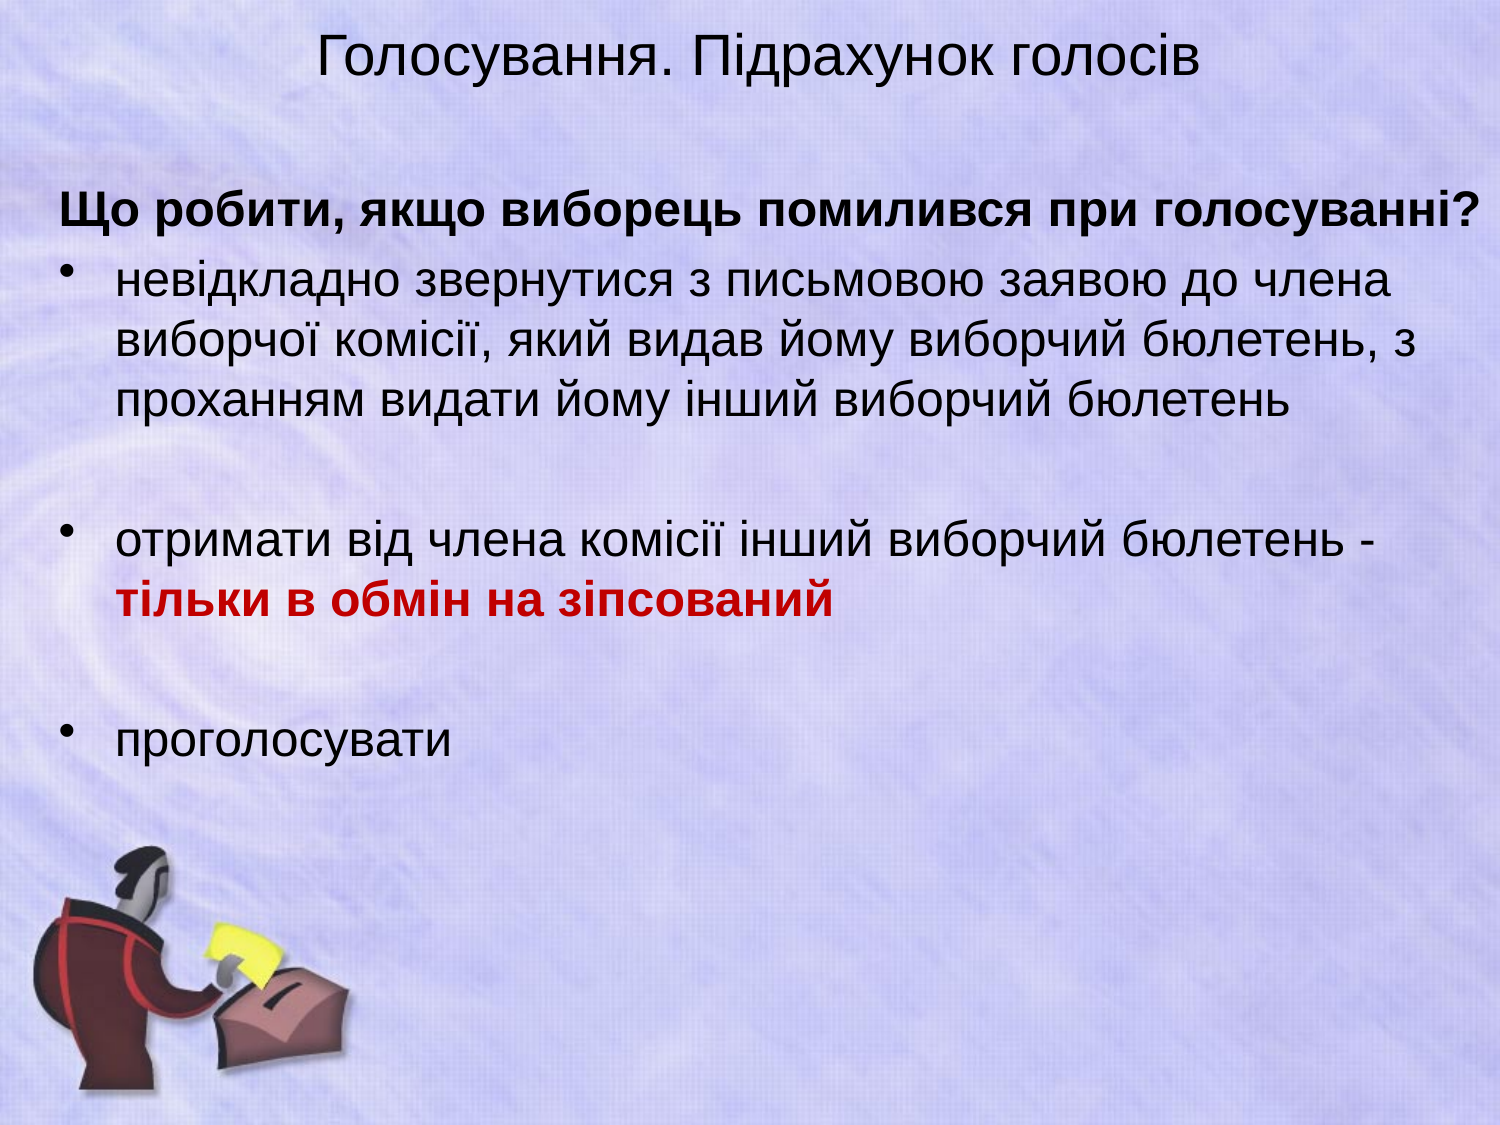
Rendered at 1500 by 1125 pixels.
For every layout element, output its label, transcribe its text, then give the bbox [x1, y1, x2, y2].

list Що робити, якщо виборець помилився при голосуванні? невідкладно звернутися з письмовою заявою до члена виборчої комісії, який видав йому виборчий бюлетень, з проханням видати йому інший виборчий бюлетень отримати від члена комісії інший виборчий бюлетень - тільки в обмін на зіпсований проголосувати [43, 168, 1500, 942]
picture [0, 0, 1500, 1125]
title Голосування. Підрахунок голосів [38, 44, 1480, 165]
